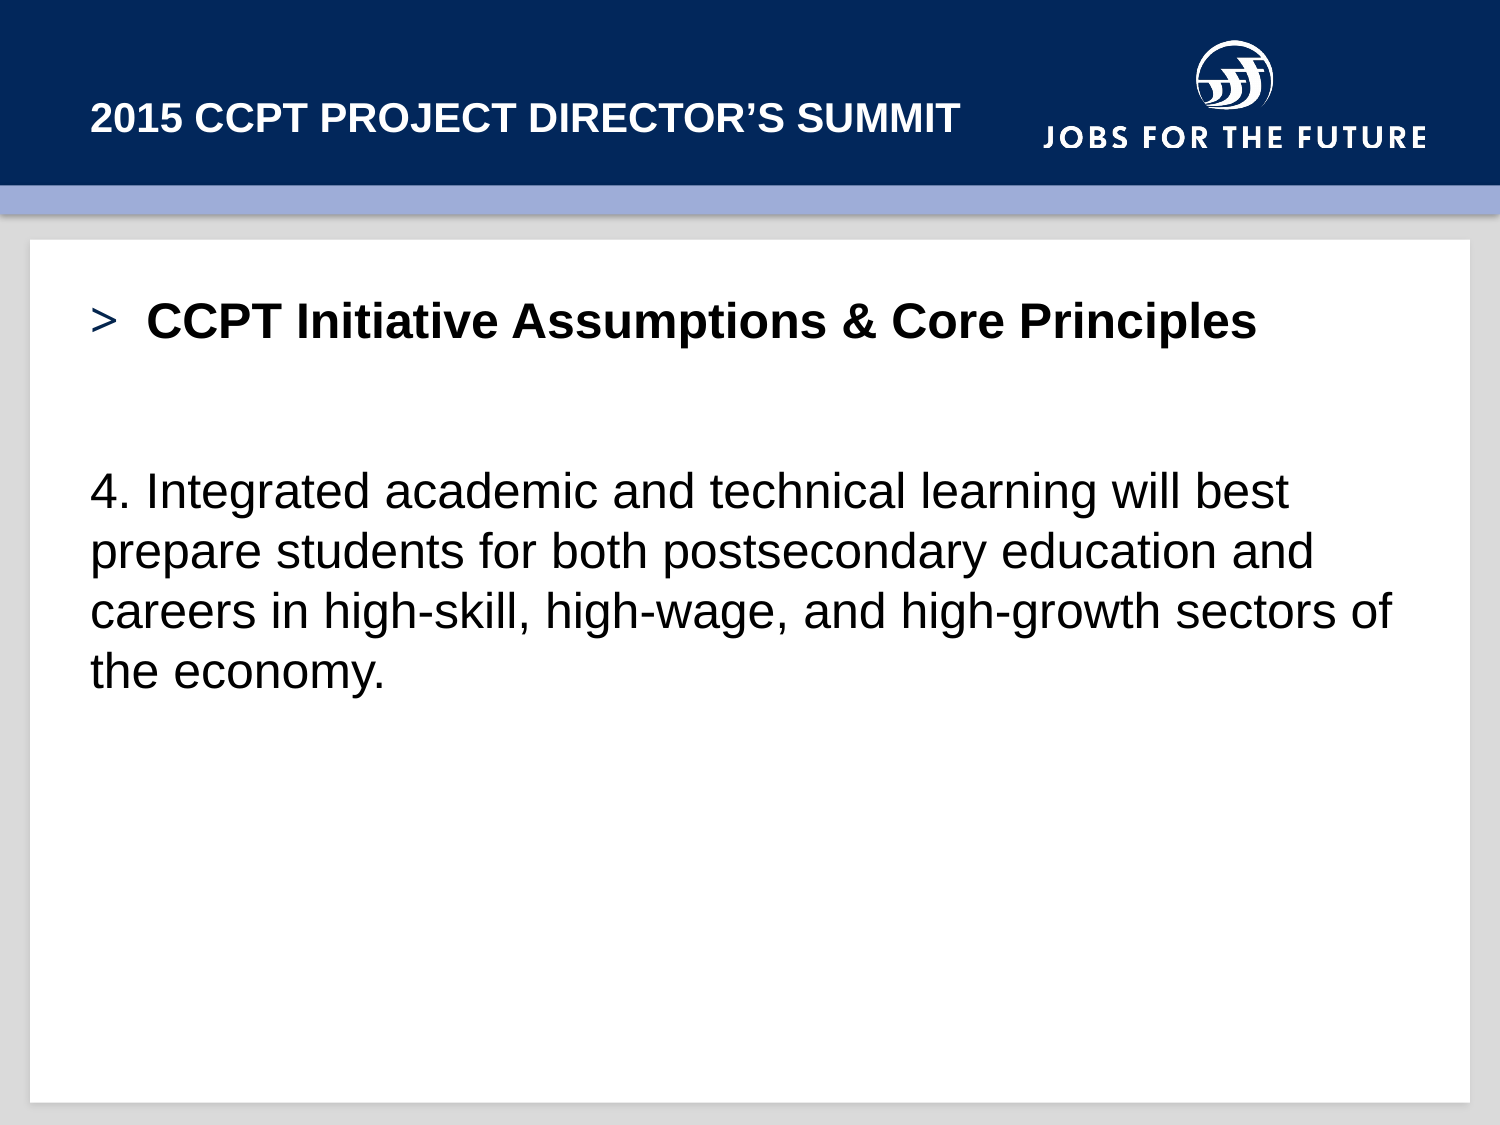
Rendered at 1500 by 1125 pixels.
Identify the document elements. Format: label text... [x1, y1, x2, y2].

list CCPT Initiative Assumptions & Core Principles 4. Integrated academic and technical learning will best prepare students for both postsecondary education and careers in high-skill, high-wage, and high-growth sectors of the economy. [75, 281, 1425, 1041]
title 2015 CCPT PROJECT DIRECTOR’s SUMMIT [75, 45, 1013, 188]
